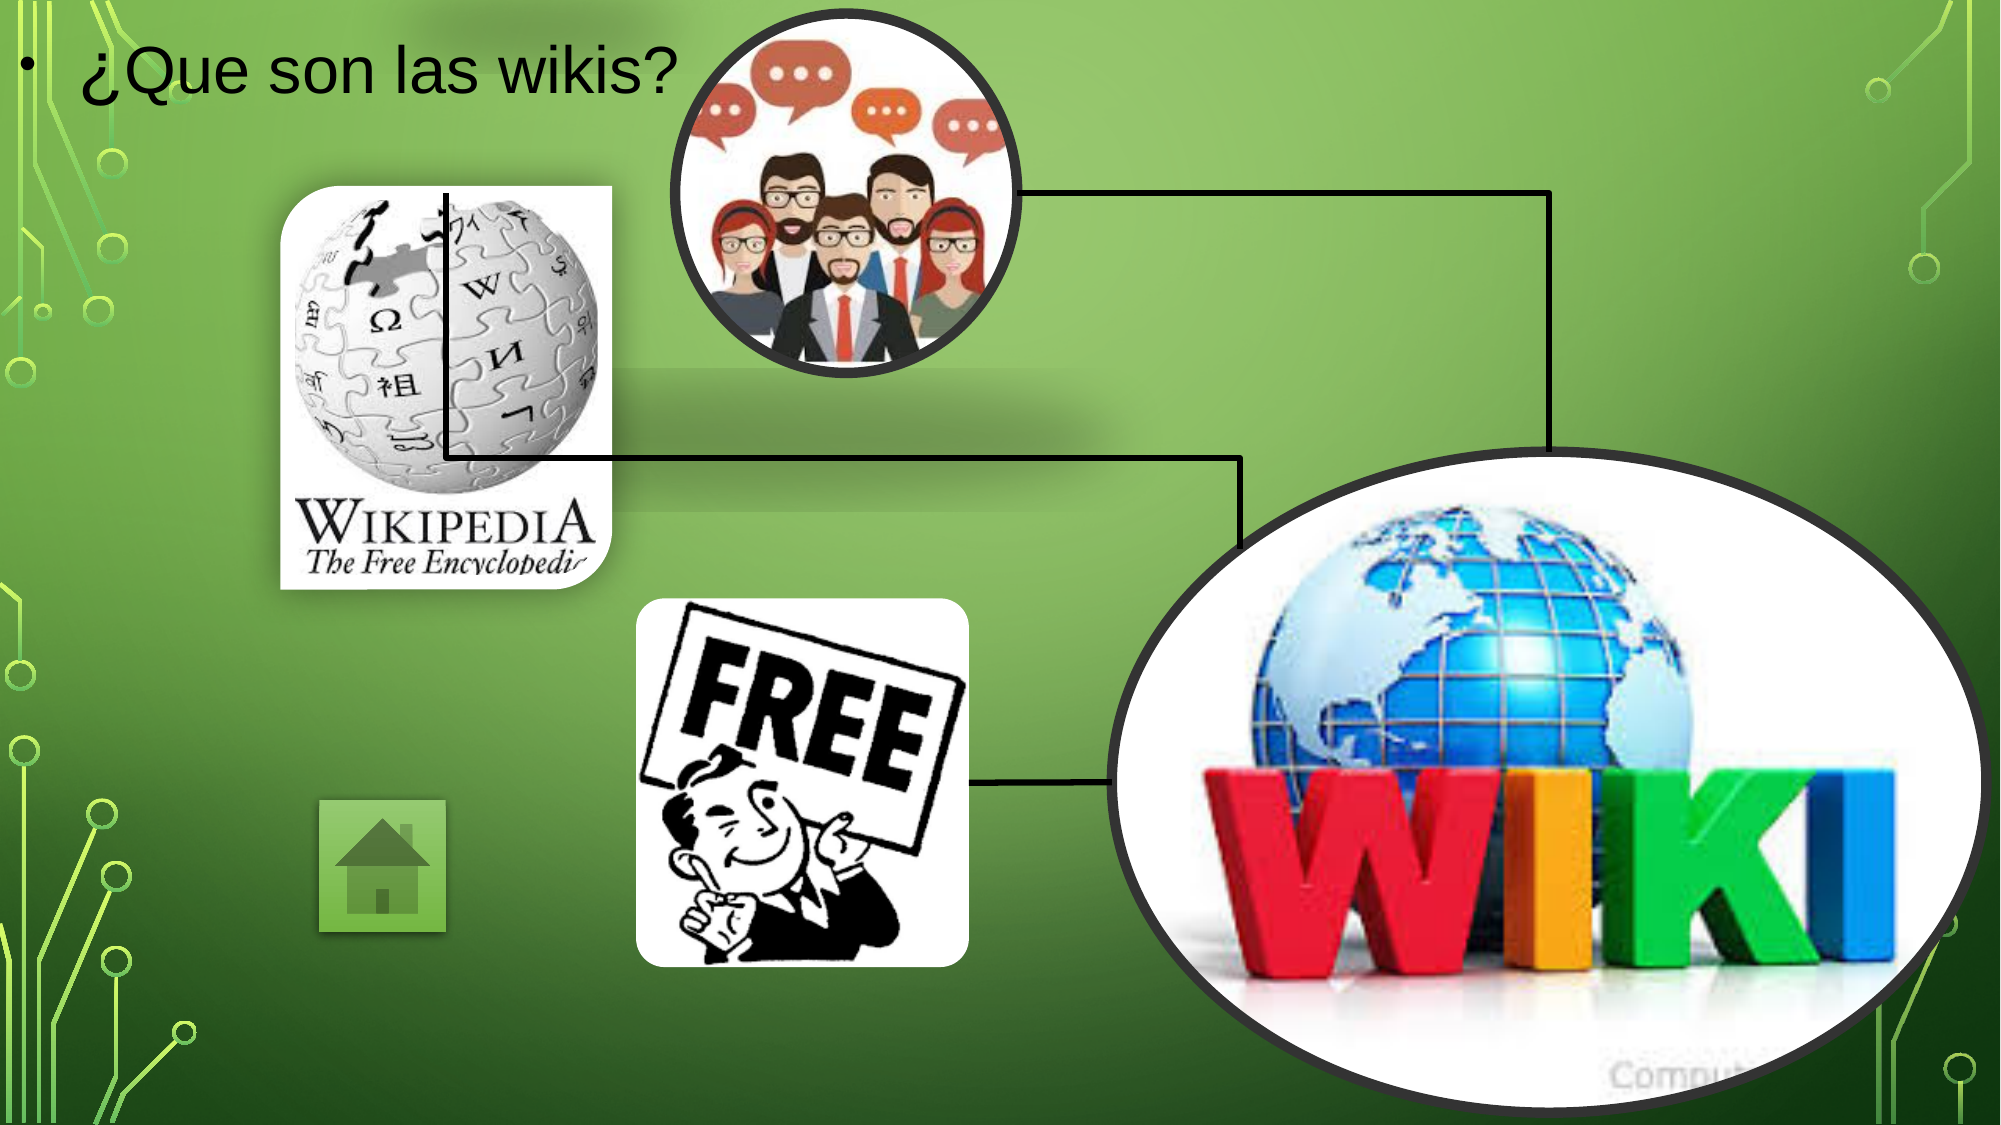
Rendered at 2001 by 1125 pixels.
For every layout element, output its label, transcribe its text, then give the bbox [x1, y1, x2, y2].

text_box [319, 799, 446, 932]
picture [674, 13, 1018, 374]
picture [1111, 451, 1987, 1113]
picture [287, 192, 606, 583]
text_box ¿Que son las wikis? [4, 10, 674, 161]
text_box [1017, 192, 1550, 452]
picture [635, 598, 970, 968]
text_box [604, 387, 1241, 549]
